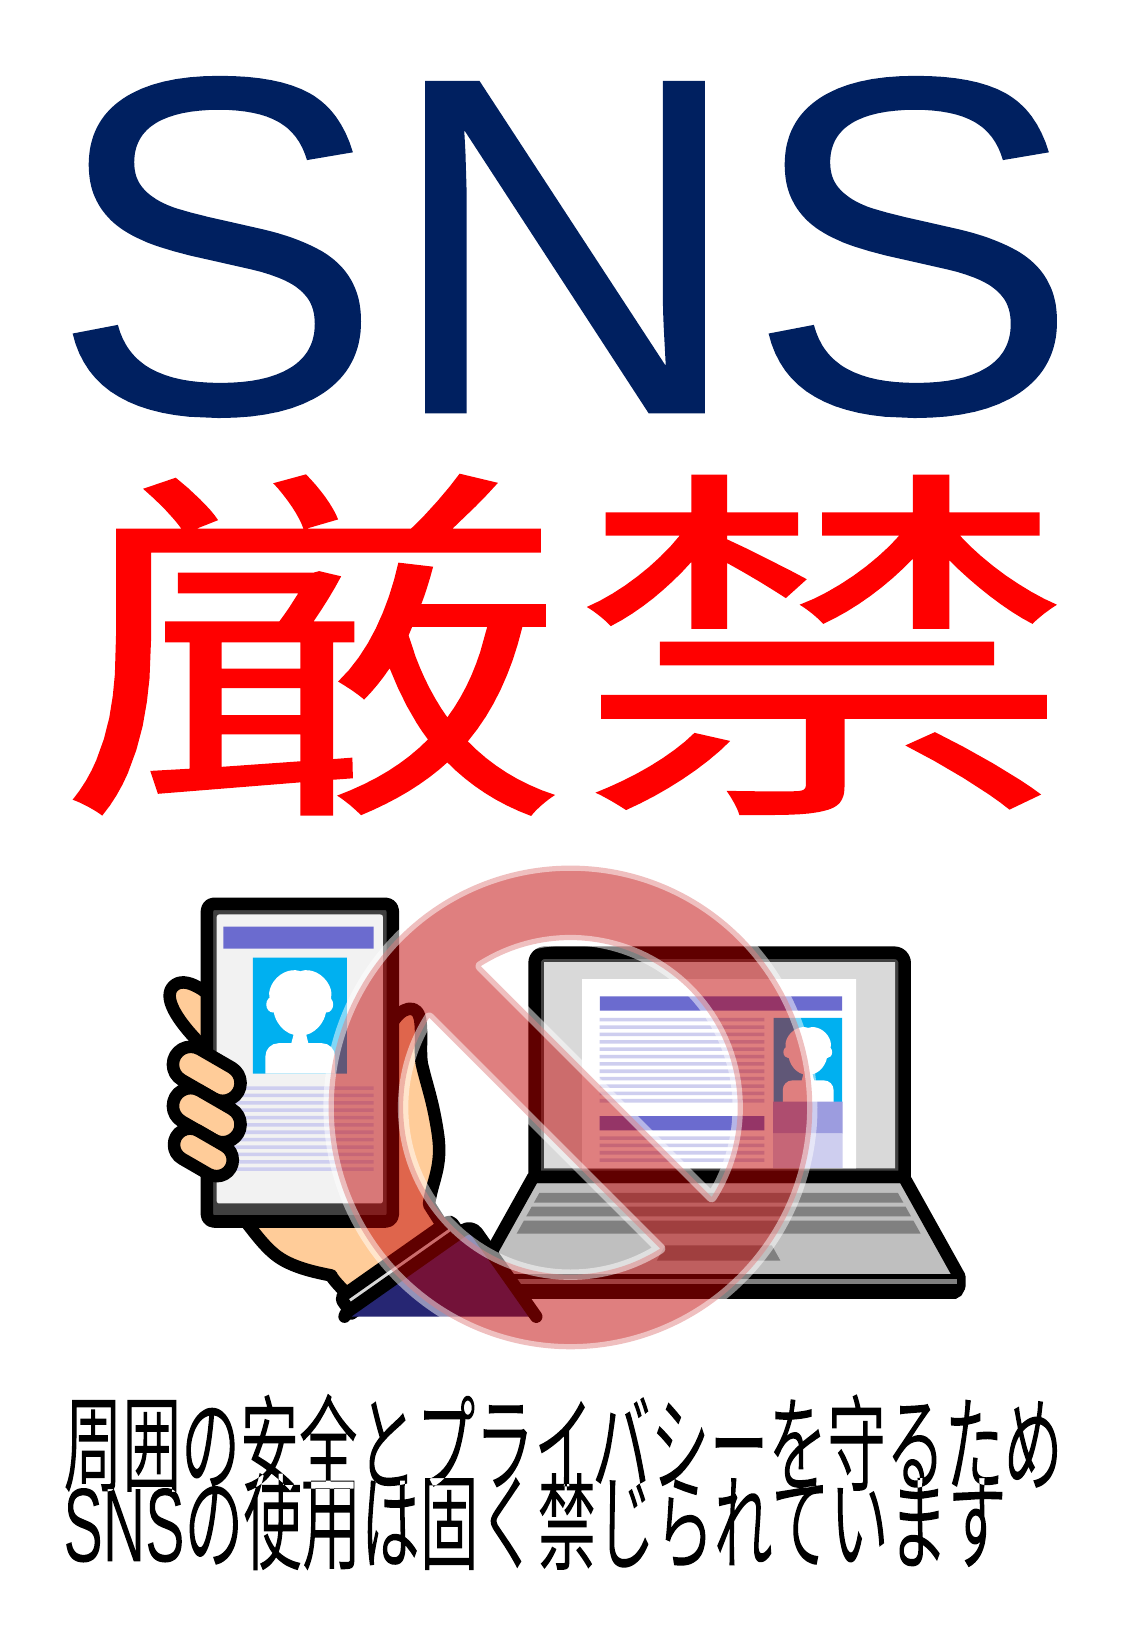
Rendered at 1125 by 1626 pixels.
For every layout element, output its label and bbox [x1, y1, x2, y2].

text_box [72, 75, 1058, 817]
text_box [170, 865, 960, 1350]
